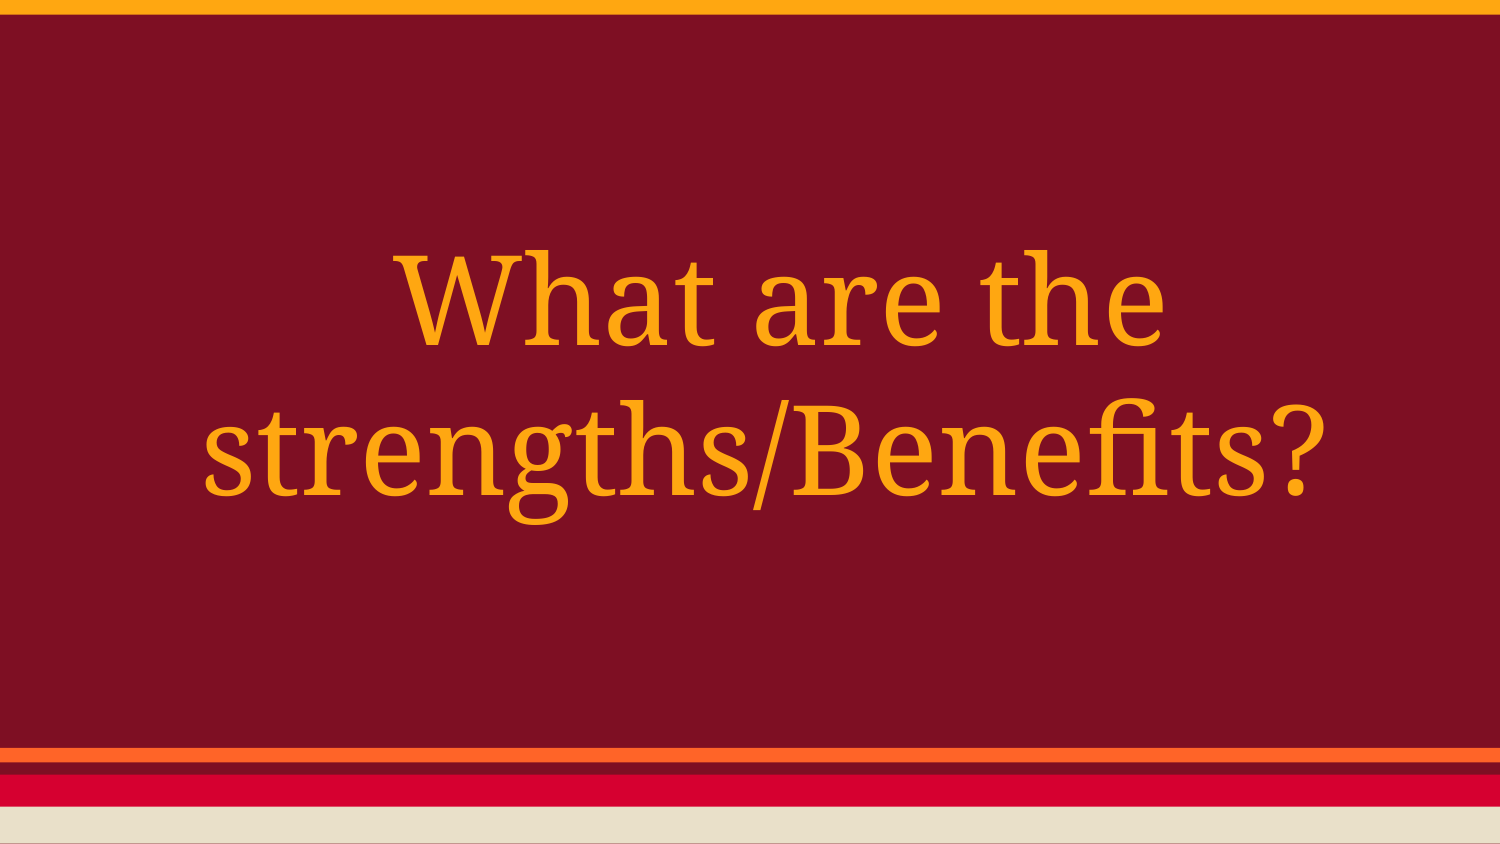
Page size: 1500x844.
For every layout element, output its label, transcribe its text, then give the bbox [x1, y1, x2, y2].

list What are the strengths/Benefits? [75, 55, 1488, 733]
